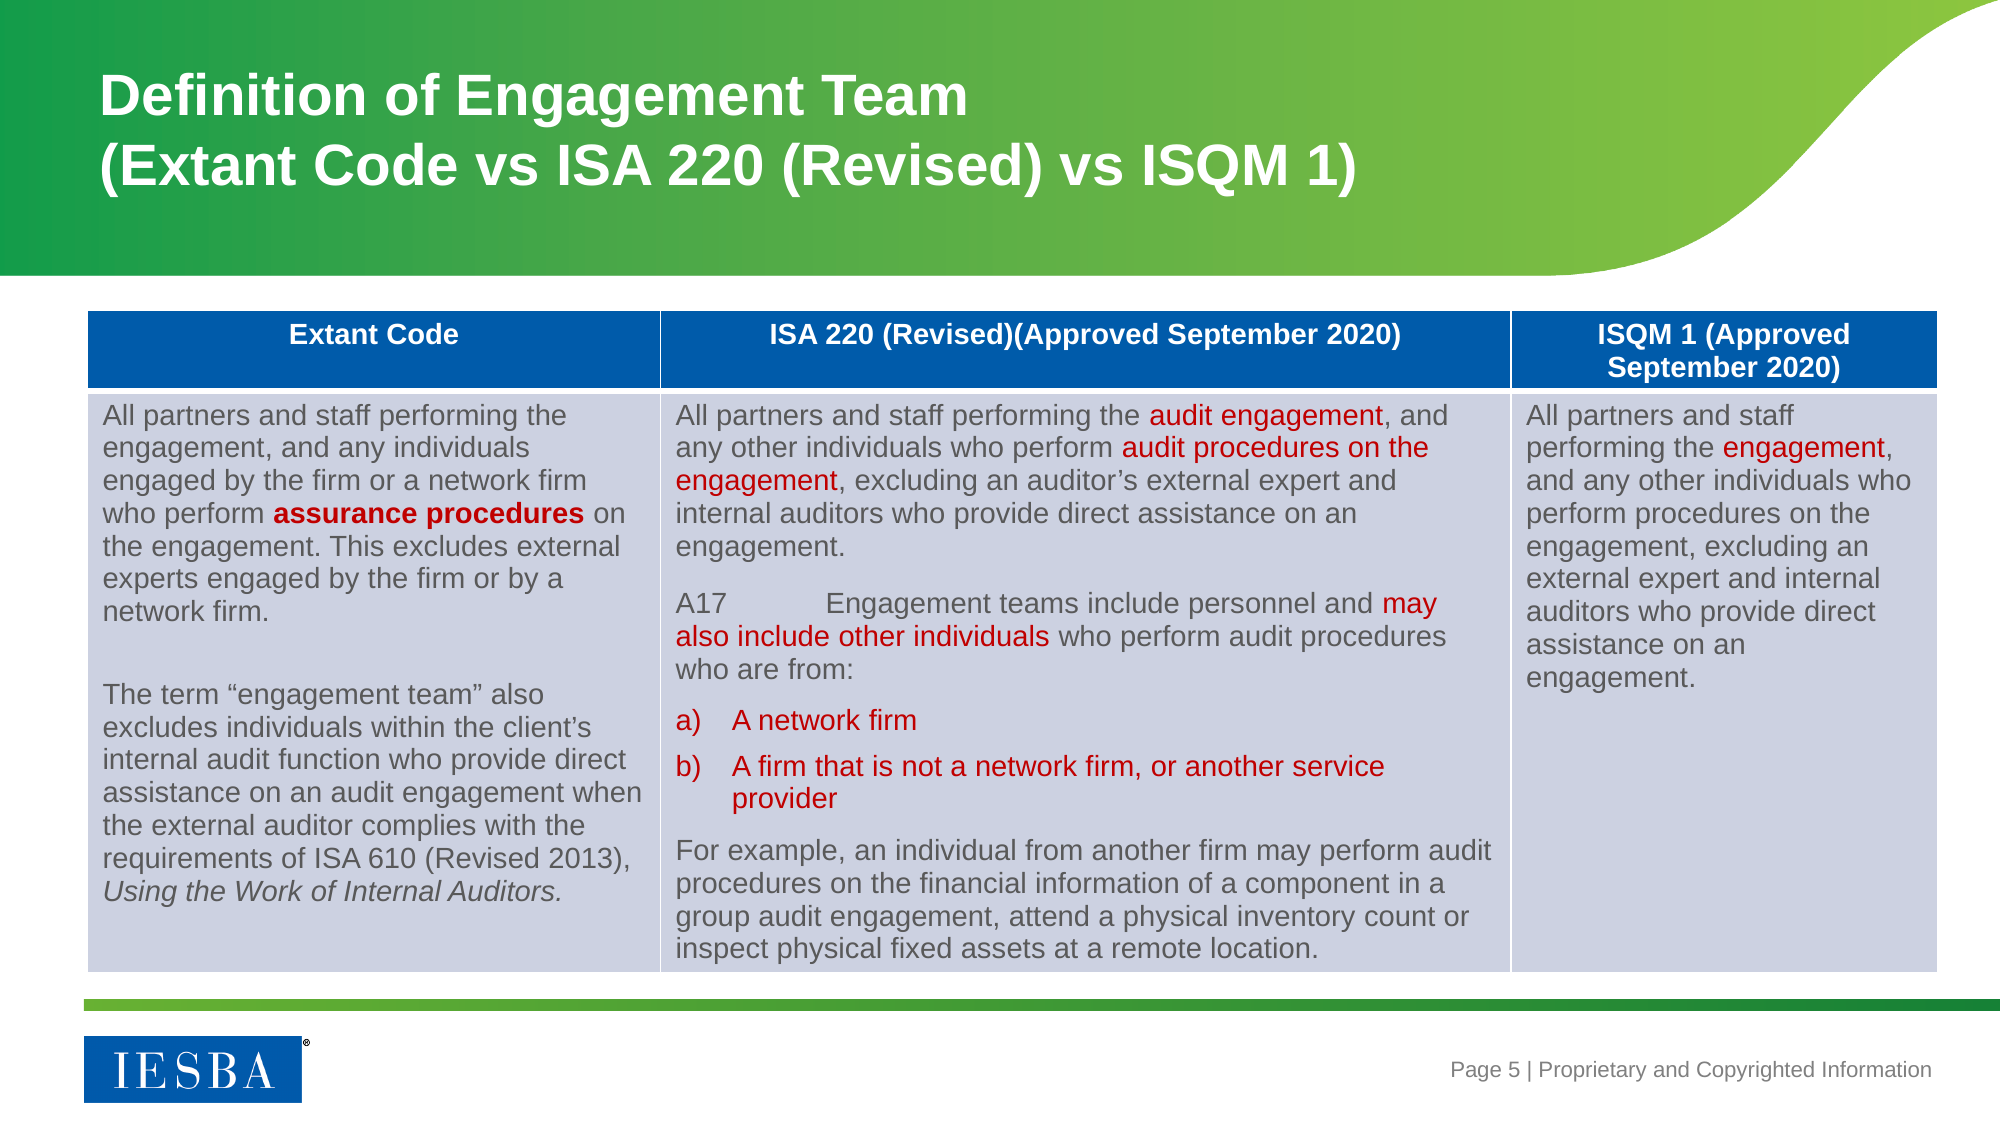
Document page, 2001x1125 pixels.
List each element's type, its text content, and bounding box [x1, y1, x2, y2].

picture [0, 0, 2000, 276]
table_cell All partners and staff performing the engagement, and any individuals engaged by the firm or a network firm who perform assurance procedures on the engagement. This excludes external experts engaged by the firm or by a network firm. The term “engagement team” also excludes individuals within the client’s internal audit function who provide direct assistance on an audit engagement when the external auditor complies with the requirements of ISA 610 (Revised 2013), Using the Work of Internal Auditors. [88, 394, 660, 972]
table_header Extant Code [88, 311, 660, 388]
picture [84, 1036, 310, 1103]
table_header ISA 220 (Revised)(Approved September 2020) [661, 311, 1510, 388]
title Definition of Engagement Team (Extant Code vs ISA 220 (Revised) vs ISQM 1) [99, 83, 1813, 171]
table_header ISQM 1 (Approved September 2020) [1512, 311, 1937, 388]
table_cell All partners and staff performing the audit engagement, and any other individuals who perform audit procedures on the engagement, excluding an auditor’s external expert and internal auditors who provide direct assistance on an engagement. A17 Engagement teams include personnel and may also include other individuals who perform audit procedures who are from: A network firm A firm that is not a network firm, or another service provider For example, an individual from another firm may perform audit procedures on the financial information of a component in a group audit engagement, attend a physical inventory count or inspect physical fixed assets at a remote location. [661, 394, 1510, 972]
table_cell All partners and staff performing the engagement, and any other individuals who perform procedures on the engagement, excluding an external expert and internal auditors who provide direct assistance on an engagement. [1512, 394, 1937, 972]
